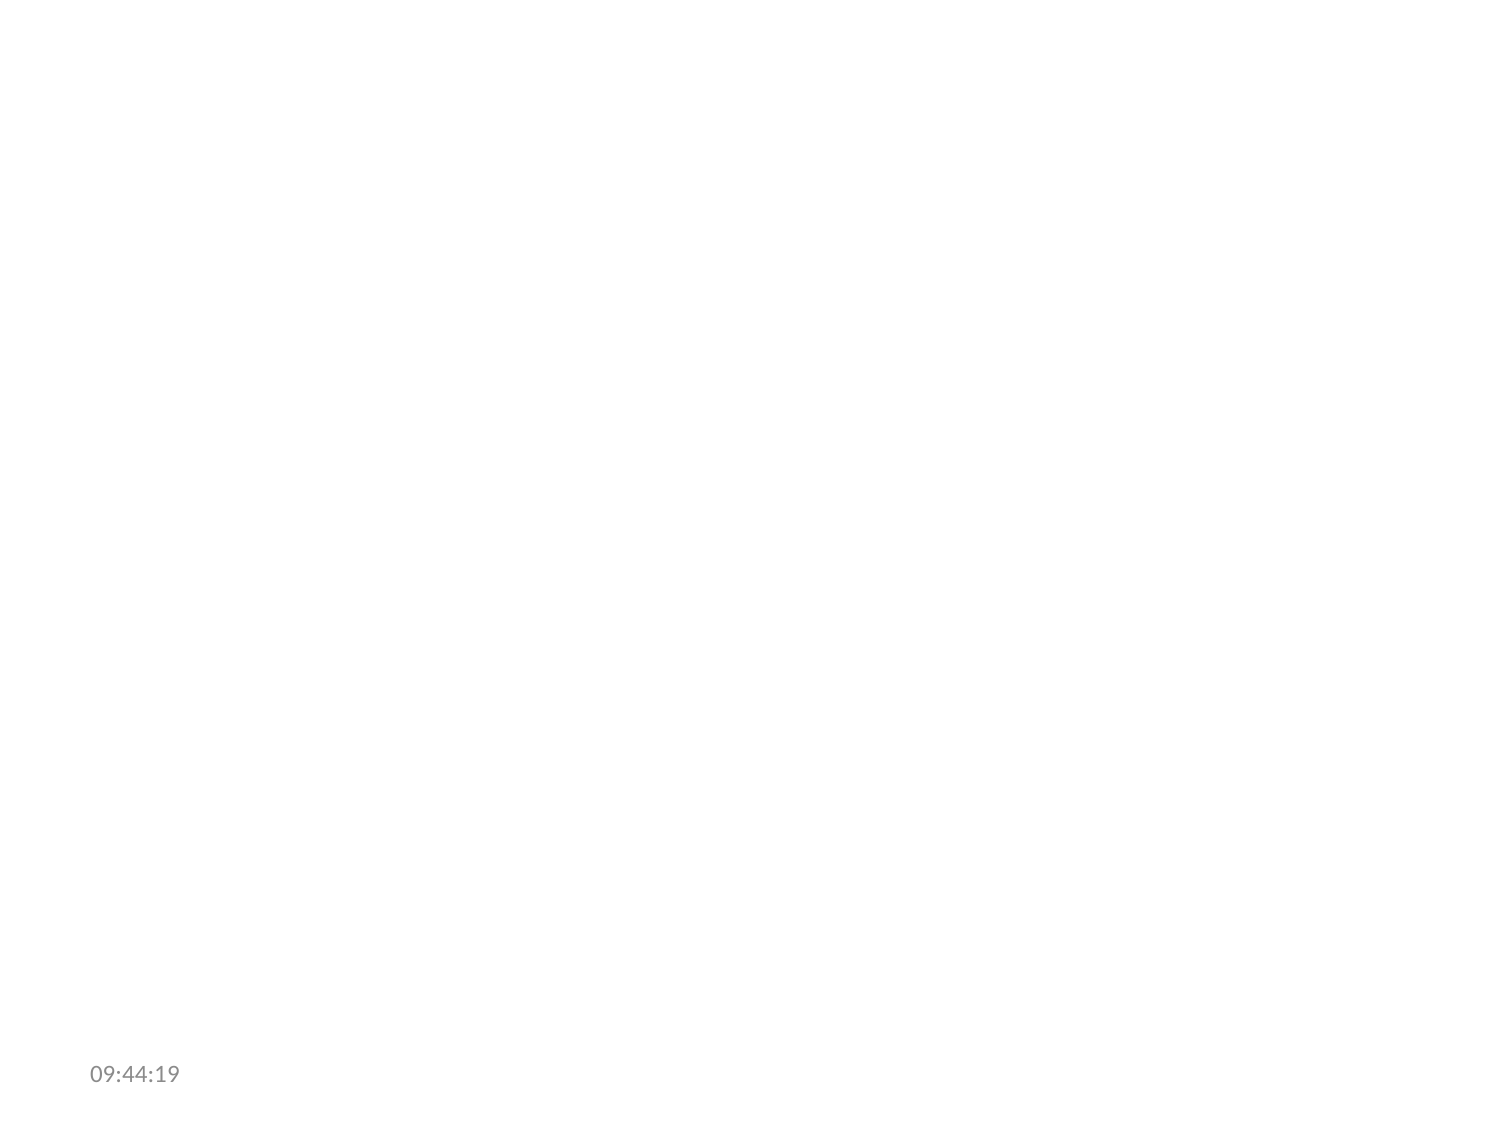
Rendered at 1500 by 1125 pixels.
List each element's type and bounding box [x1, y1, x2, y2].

slide_number [75, 1042, 425, 1103]
